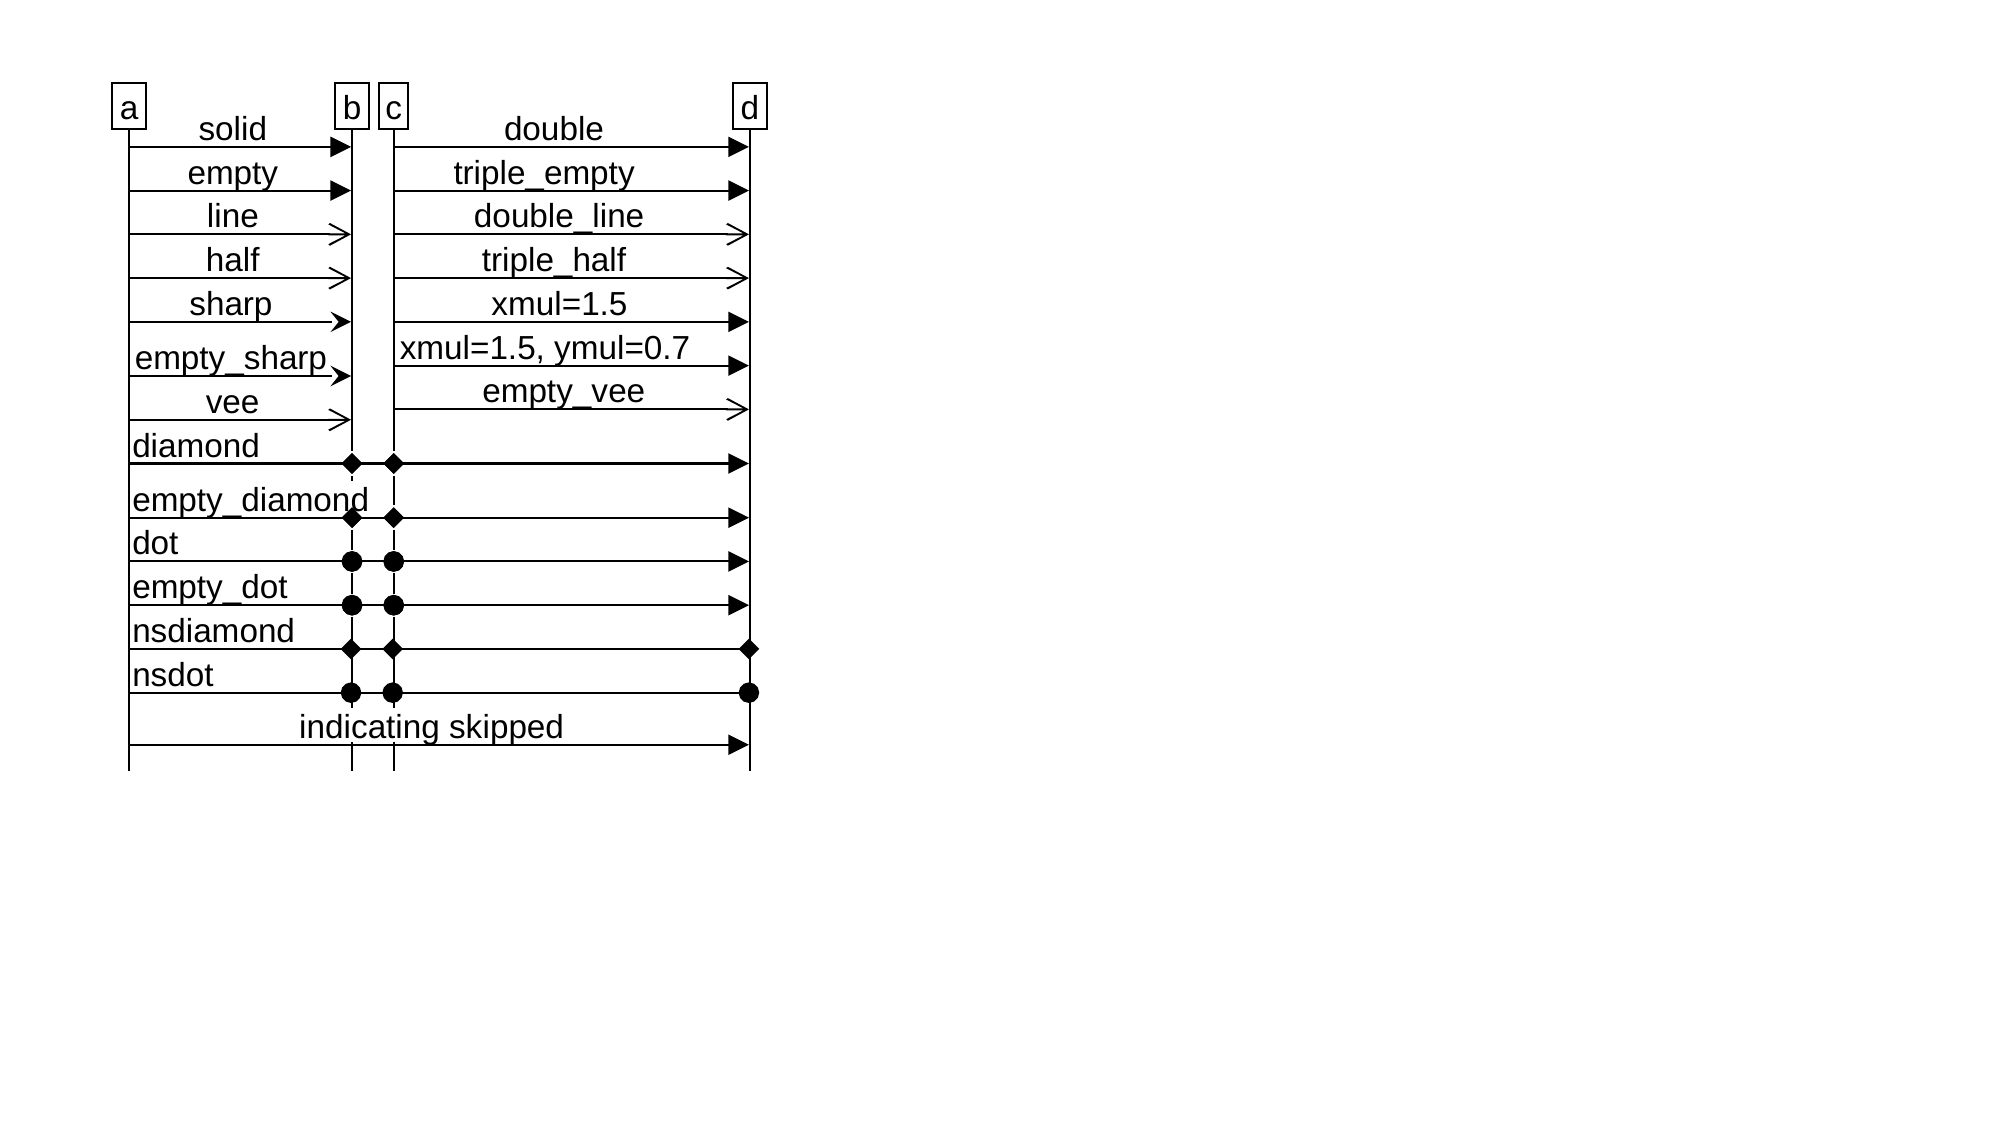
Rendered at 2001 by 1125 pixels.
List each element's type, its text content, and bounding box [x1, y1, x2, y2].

text_box xmul=1.5 [489, 283, 630, 321]
text_box dot [132, 522, 183, 560]
text_box empty_vee [480, 370, 648, 408]
text_box solid [196, 108, 270, 146]
text_box triple_empty [451, 152, 638, 190]
text_box b [335, 83, 369, 130]
text_box half [203, 239, 262, 277]
text_box empty_dot [132, 566, 293, 604]
text_box nsdiamond [132, 610, 300, 648]
text_box nsdot [132, 654, 218, 692]
text_box d [733, 83, 767, 130]
text_box diamond [132, 424, 265, 462]
text_box empty [185, 152, 281, 190]
text_box [74, 74, 807, 771]
text_box triple_half [479, 239, 629, 277]
text_box line [204, 195, 261, 233]
text_box xmul=1.5, ymul=0.7 [397, 327, 693, 365]
text_box sharp [187, 283, 275, 321]
text_box double_line [471, 195, 647, 233]
text_box empty_sharp [132, 337, 330, 375]
text_box a [112, 83, 146, 130]
text_box indicating skipped [297, 706, 567, 744]
text_box c [379, 83, 409, 130]
text_box vee [203, 381, 262, 419]
text_box empty_diamond [132, 479, 374, 517]
text_box double [501, 108, 607, 146]
